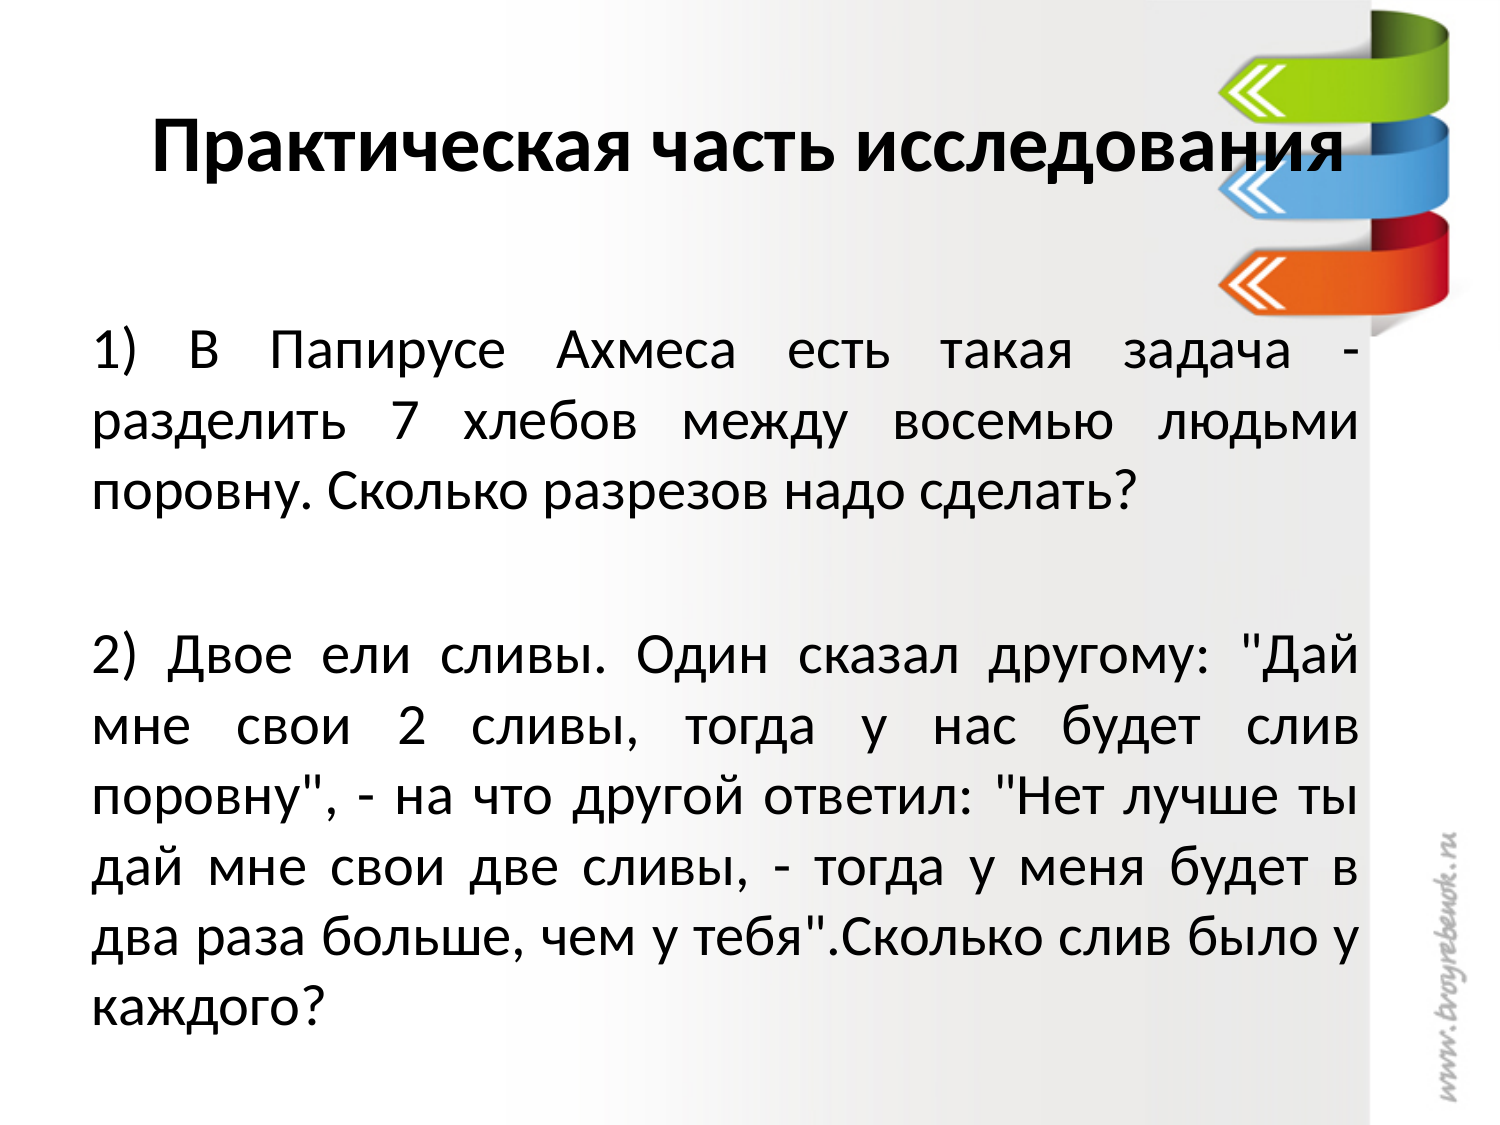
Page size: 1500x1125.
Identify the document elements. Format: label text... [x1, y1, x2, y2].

picture [0, 0, 1500, 1125]
title Практическая часть исследования [75, 45, 1425, 233]
list 1) В Папирусе Ахмеса есть такая задача - разделить 7 хлебов между восемью людьми поровну. Сколько разрезов надо сделать? 2) Двое ели сливы. Один сказал другому: "Дай мне свои 2 сливы, тогда у нас будет слив поровну", - на что другой ответил: "Нет лучше ты дай мне свои две сливы, - тогда у меня будет в два раза больше, чем у тебя".Сколько слив было у каждого? [76, 302, 1378, 1046]
